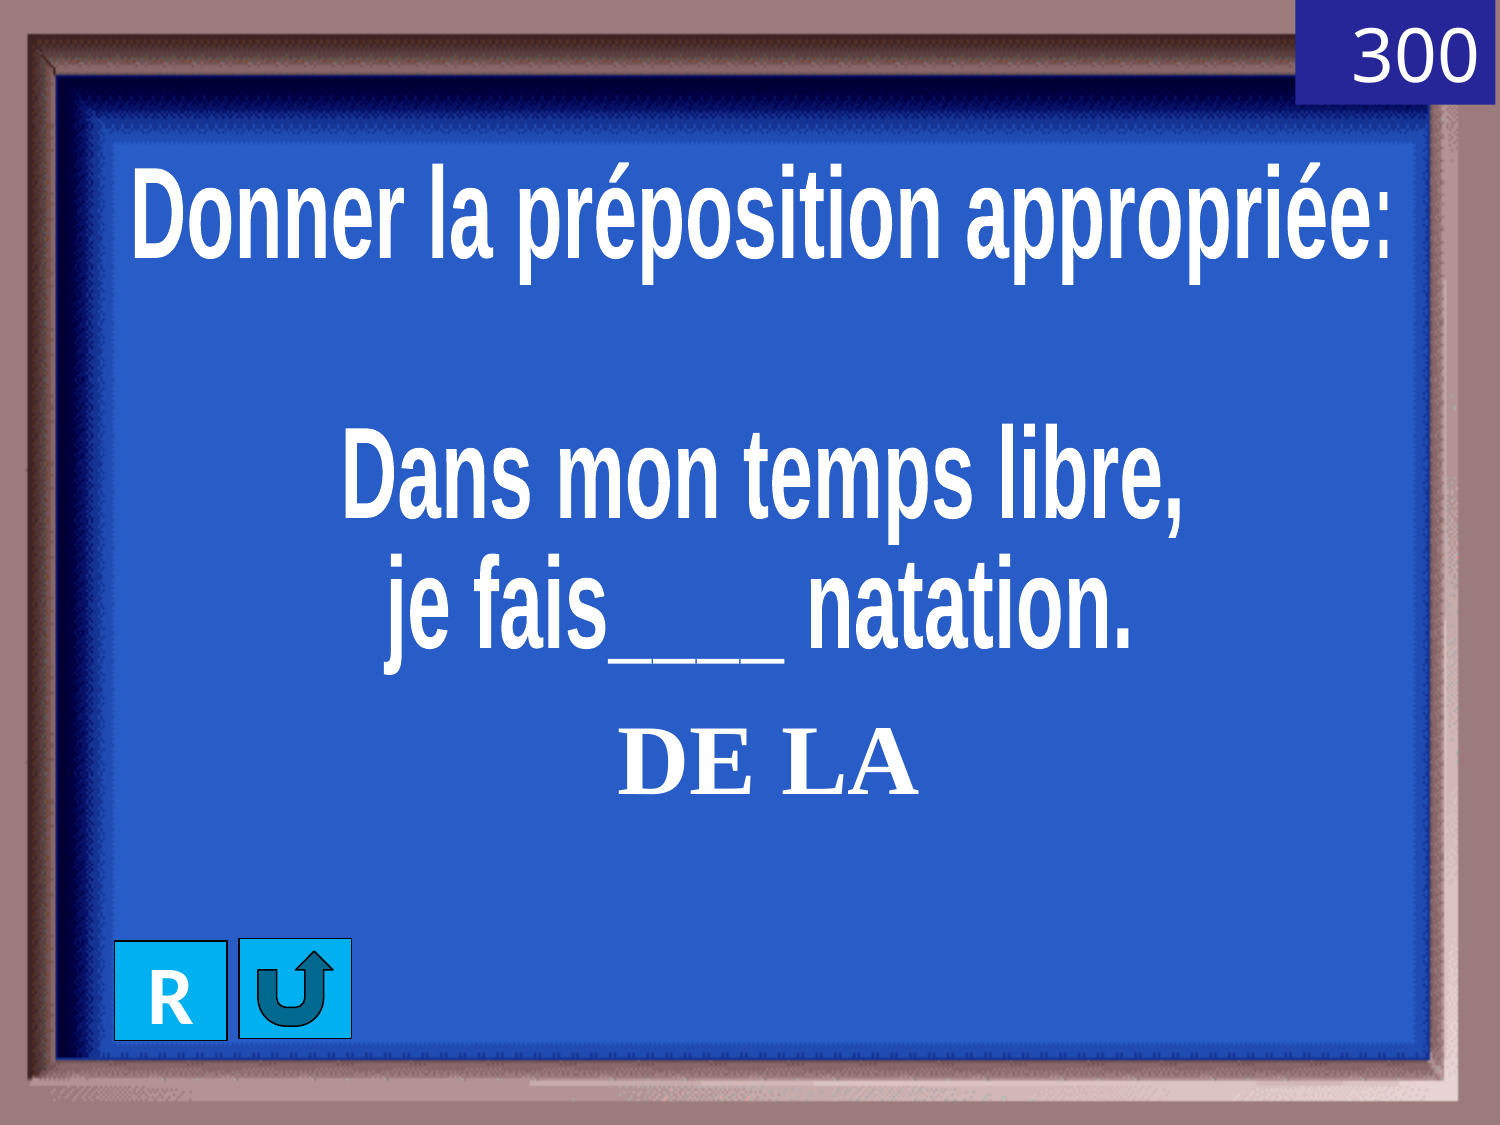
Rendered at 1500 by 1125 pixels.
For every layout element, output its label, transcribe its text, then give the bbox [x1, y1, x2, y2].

text_box [239, 938, 352, 1039]
text_box 300 [1295, 0, 1496, 105]
text_box R [114, 940, 228, 1041]
text_box DE LA [124, 687, 1413, 823]
picture [0, 0, 1500, 1125]
